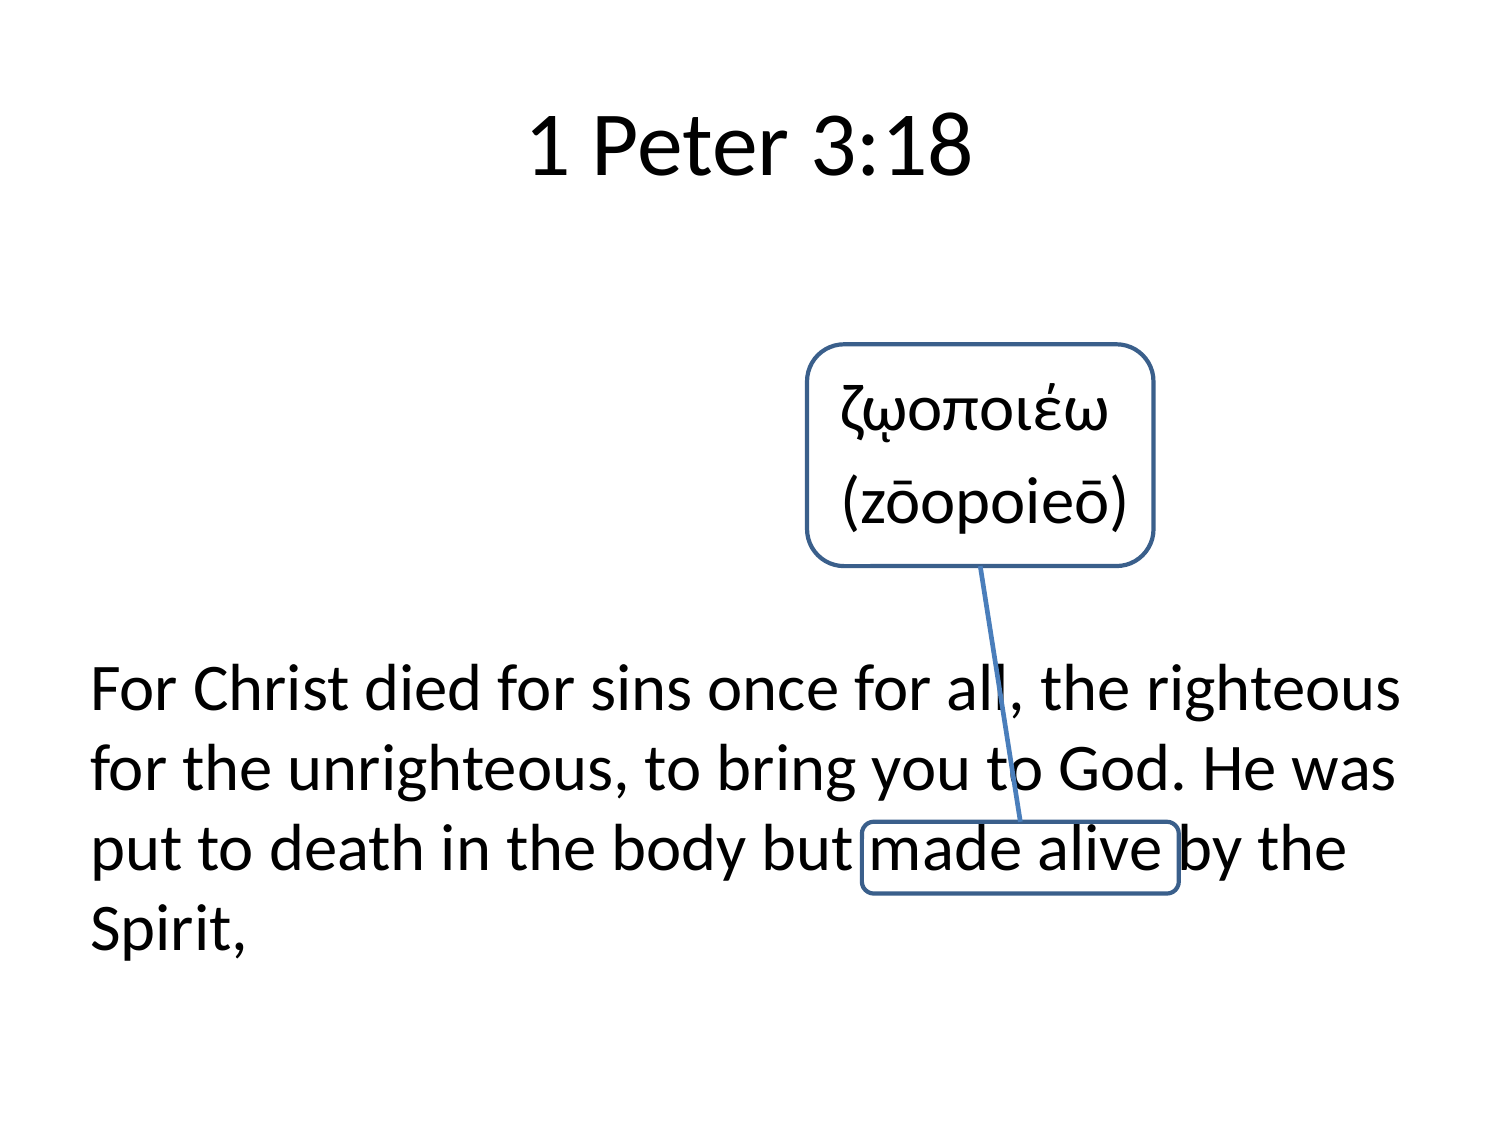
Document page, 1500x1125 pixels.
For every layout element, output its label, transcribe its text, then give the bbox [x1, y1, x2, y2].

title 1 Peter 3:18 [75, 45, 1425, 233]
text_box [859, 819, 1181, 896]
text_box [979, 565, 1021, 823]
list ζῳοποιέω (zōopoieō) For Christ died for sins once for all, the righteous for the unrighteous, to bring you to God. He was put to death in the body but made alive by the Spirit, [75, 262, 1425, 1005]
text_box [804, 342, 1156, 569]
